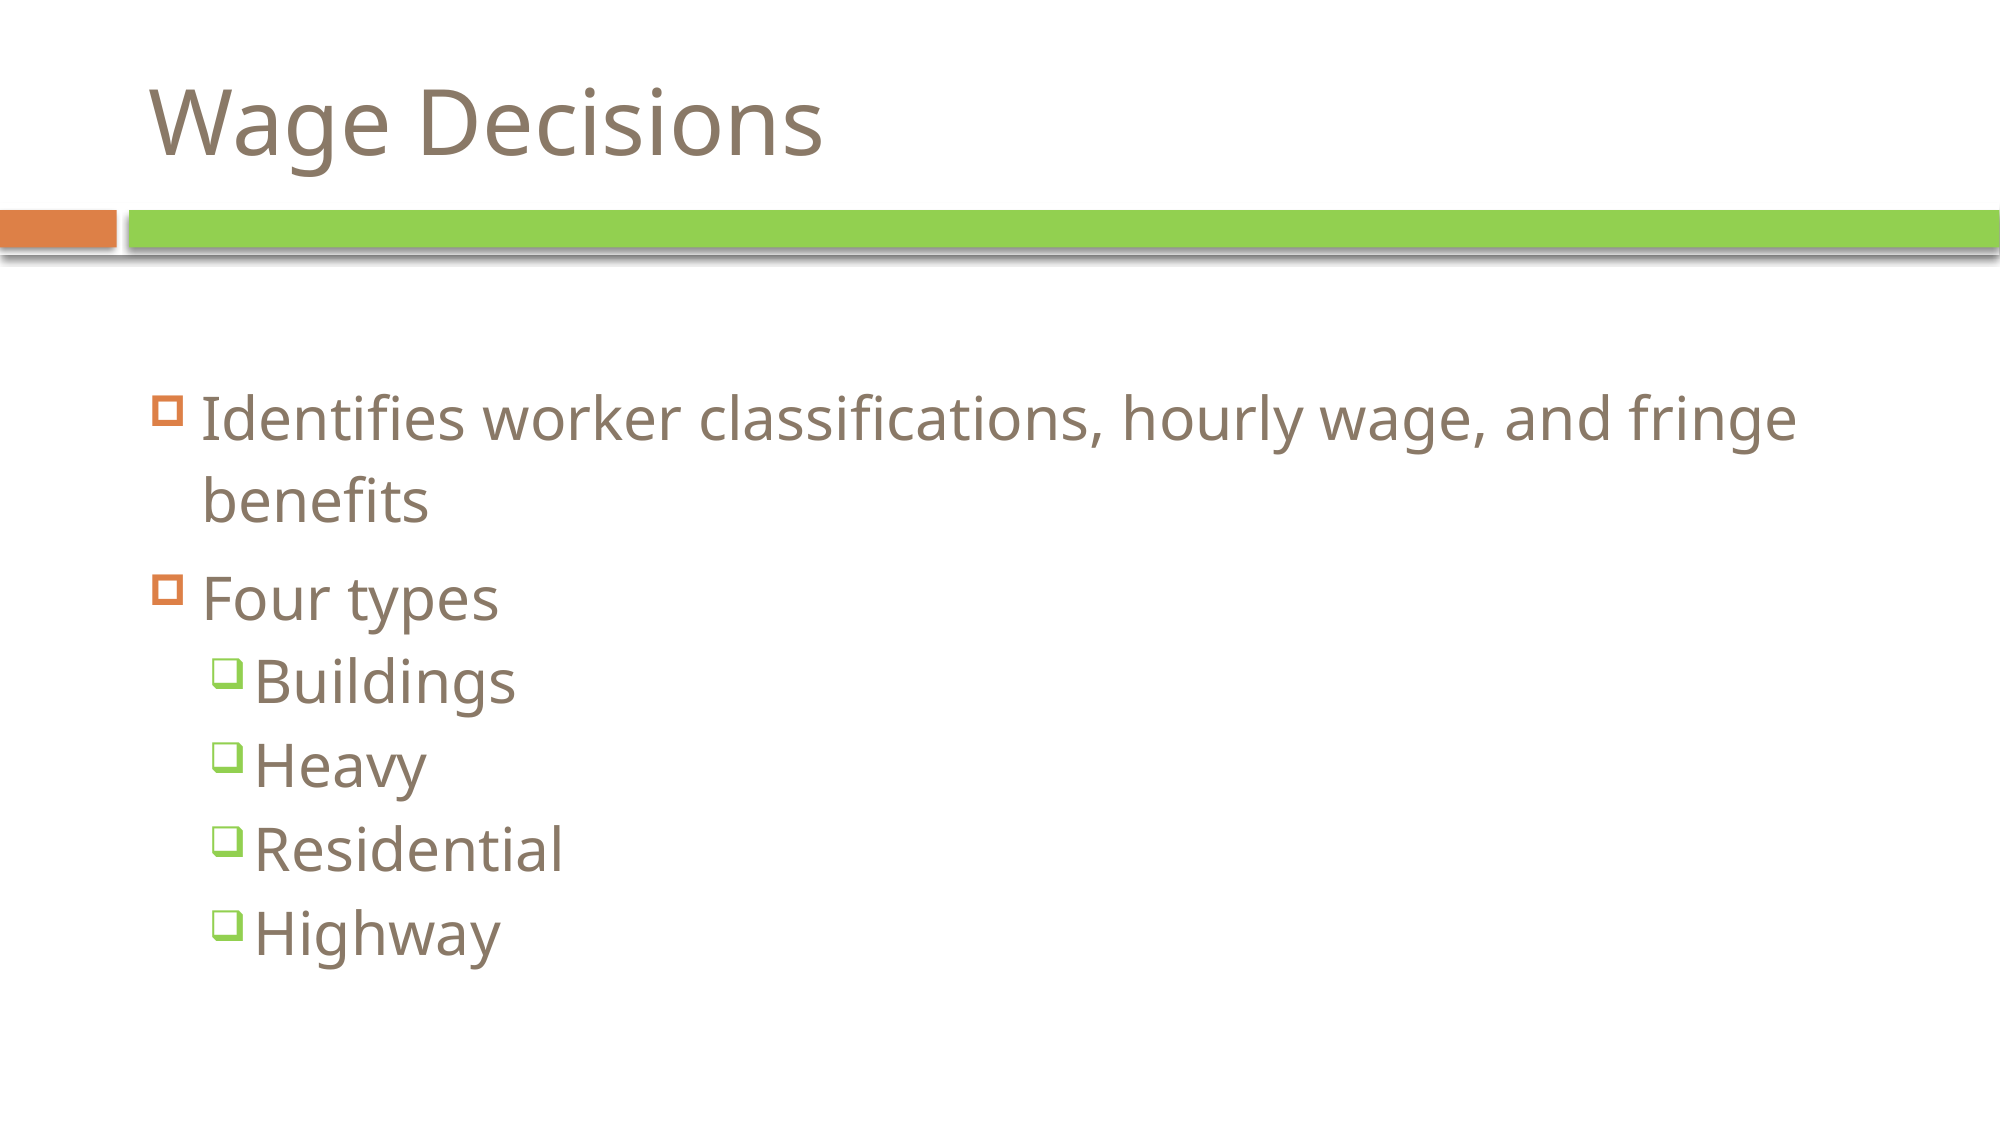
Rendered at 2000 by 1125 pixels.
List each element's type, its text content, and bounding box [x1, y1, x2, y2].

list Identifies worker classifications, hourly wage, and fringe benefits Four types Buildings Heavy Residential Highway [133, 362, 1917, 925]
title Wage Decisions [133, 37, 1917, 200]
